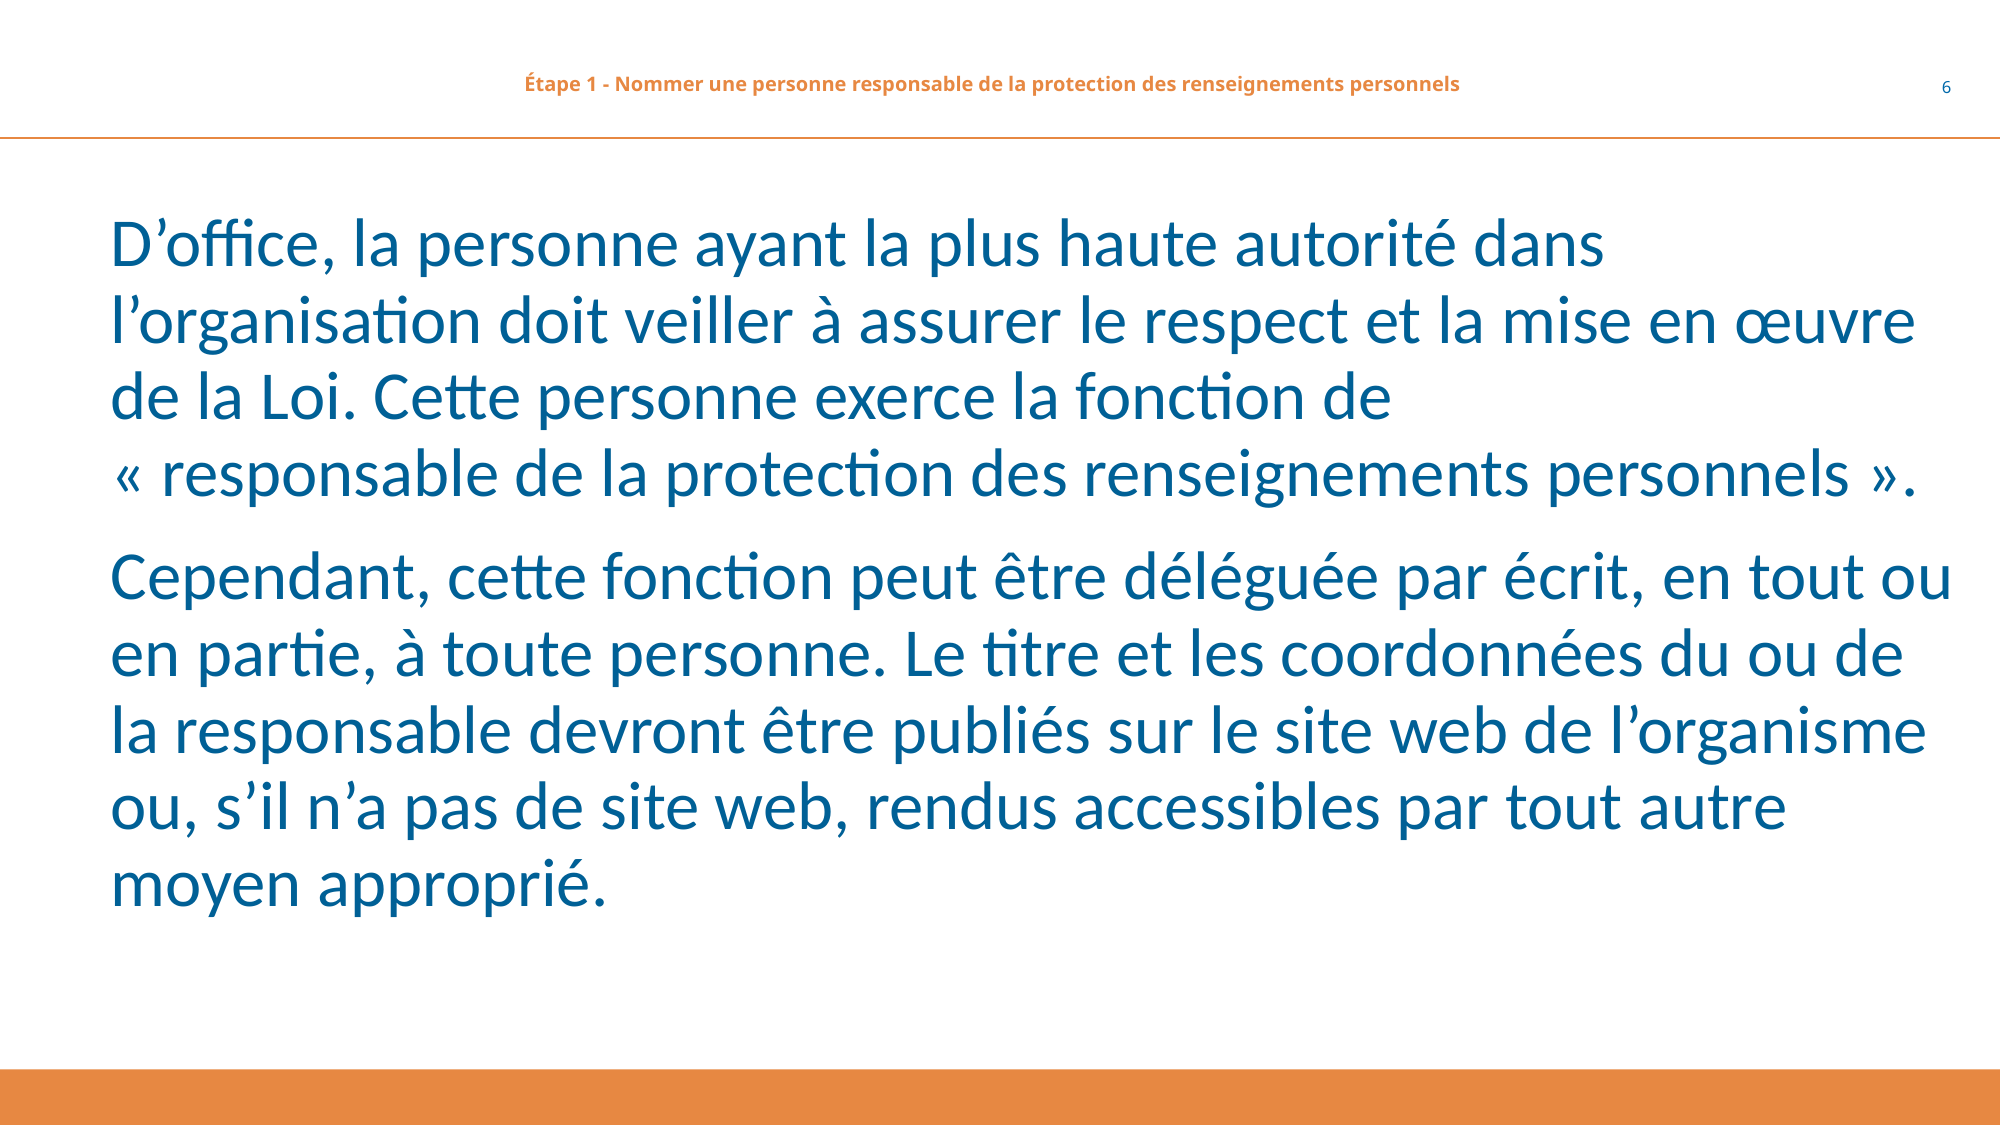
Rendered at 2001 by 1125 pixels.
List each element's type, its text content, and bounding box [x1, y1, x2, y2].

list D’office, la personne ayant la plus haute autorité dans l’organisation doit veiller à assurer le respect et la mise en œuvre de la Loi. Cette personne exerce la fonction de « responsable de la protection des renseignements personnels ». Cependant, cette fonction peut être déléguée par écrit, en tout ou en partie, à toute personne. Le titre et les coordonnées du ou de la responsable devront être publiés sur le site web de l’organisme ou, s’il n’a pas de site web, rendus accessibles par tout autre moyen approprié. [95, 197, 1979, 1001]
slide_number 6 [1889, 67, 1967, 109]
title Étape 1 - Nommer une personne responsable de la protection des renseignements personnels [95, 31, 1905, 112]
